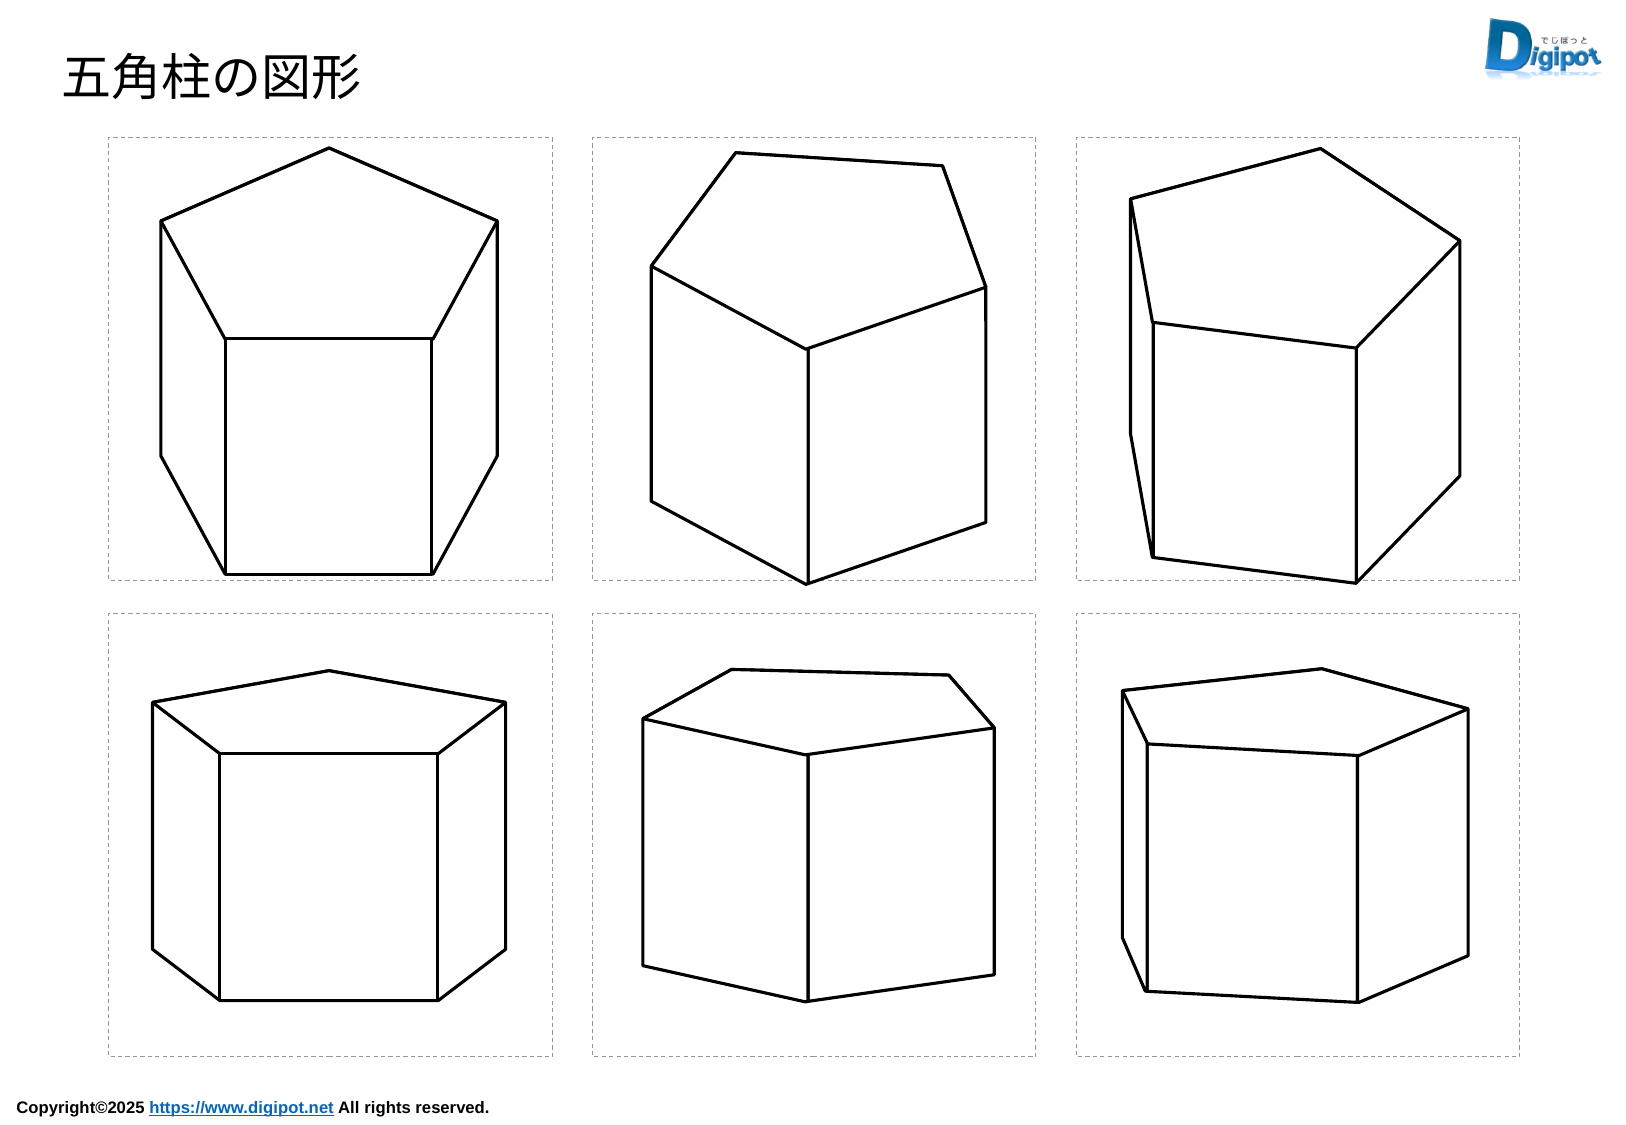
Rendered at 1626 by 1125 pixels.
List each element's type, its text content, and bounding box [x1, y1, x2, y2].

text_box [152, 670, 506, 1001]
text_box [1122, 668, 1469, 1003]
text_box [160, 147, 498, 575]
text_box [642, 669, 995, 1002]
text_box 五角柱の図形 [46, 38, 377, 113]
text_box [651, 152, 986, 585]
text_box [1130, 148, 1460, 584]
picture [1485, 18, 1602, 82]
